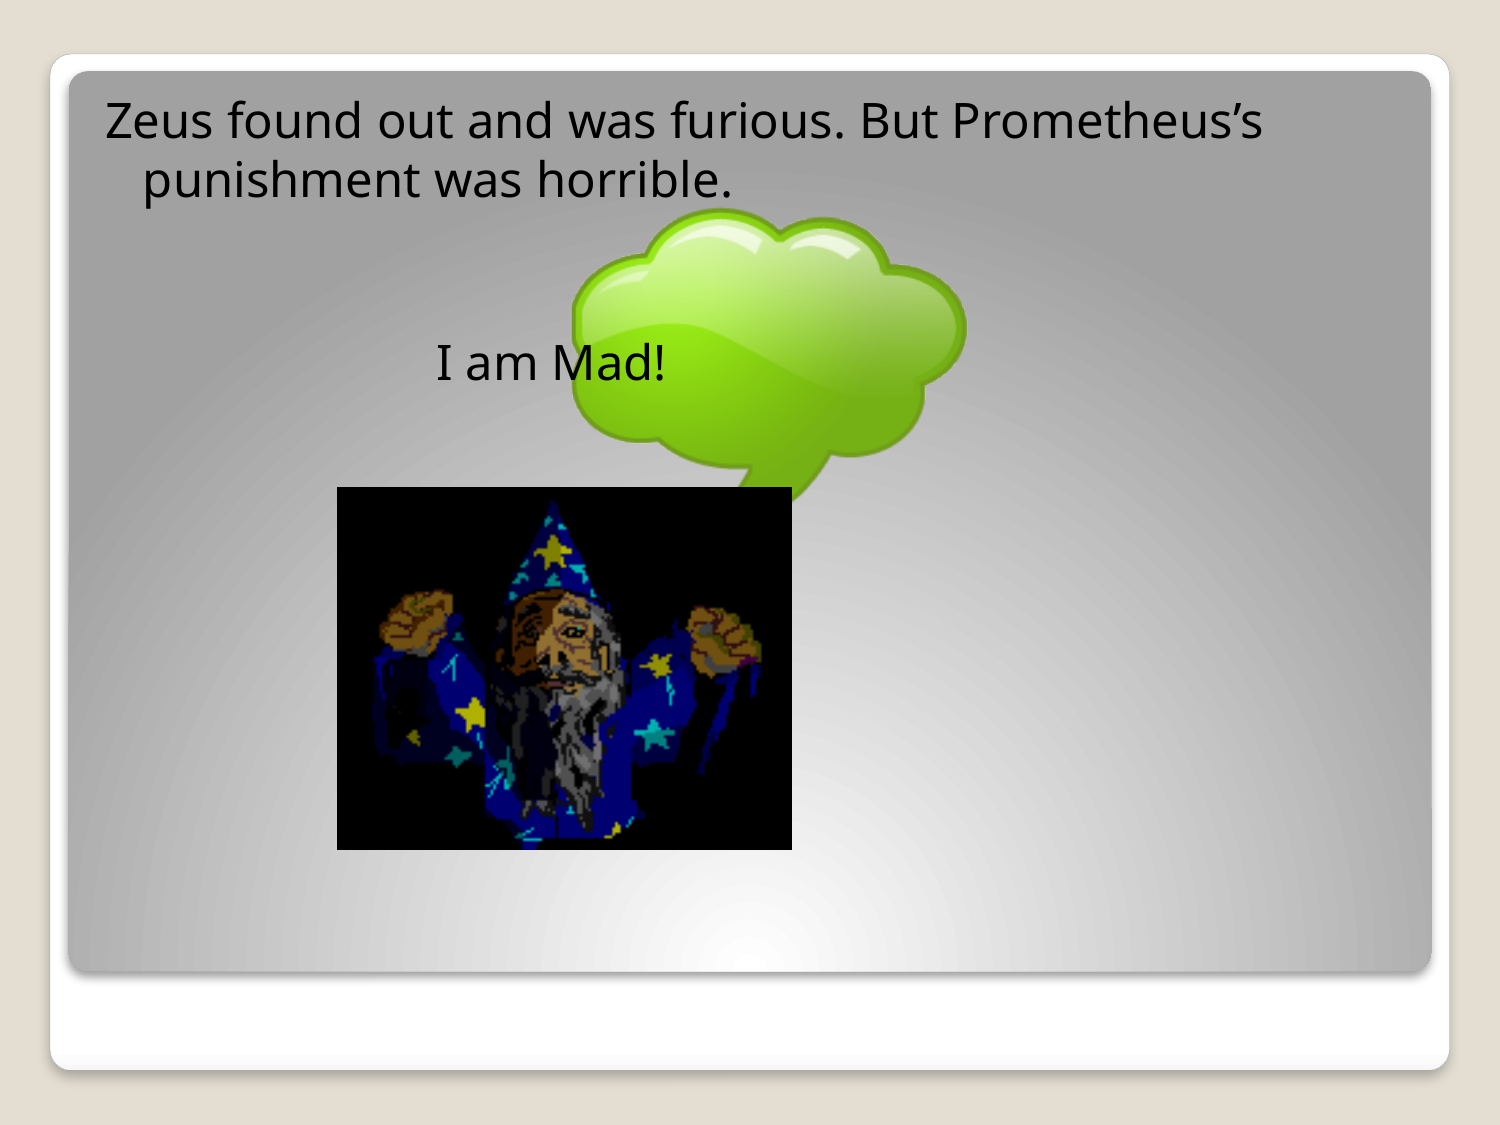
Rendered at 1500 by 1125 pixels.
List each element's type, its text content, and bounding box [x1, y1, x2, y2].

list Zeus found out and was furious. But Prometheus’s punishment was horrible. I am Mad! [75, 75, 1418, 762]
picture [337, 149, 988, 851]
